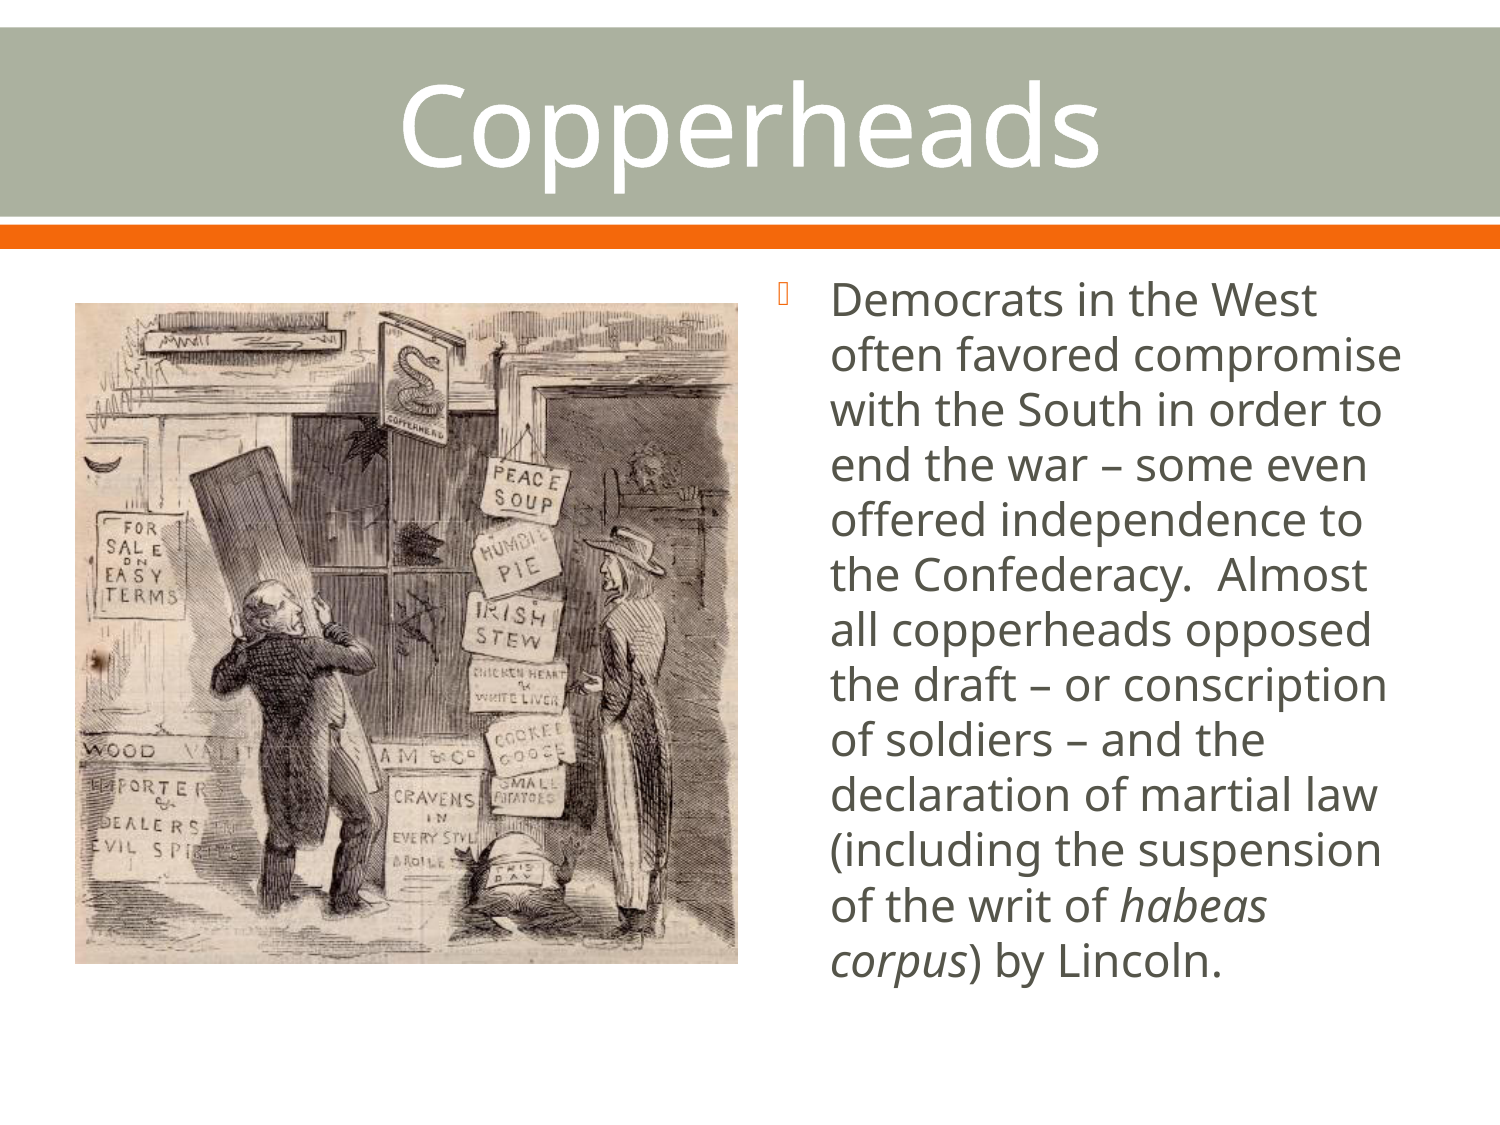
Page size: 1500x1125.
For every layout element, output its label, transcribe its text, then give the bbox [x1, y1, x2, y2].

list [74, 303, 738, 964]
list Democrats in the West often favored compromise with the South in order to end the war – some even offered independence to the Confederacy. Almost all copperheads opposed the draft – or conscription of soldiers – and the declaration of martial law (including the suspension of the writ of habeas corpus) by Lincoln. [762, 262, 1425, 1005]
title Copperheads [75, 29, 1425, 213]
